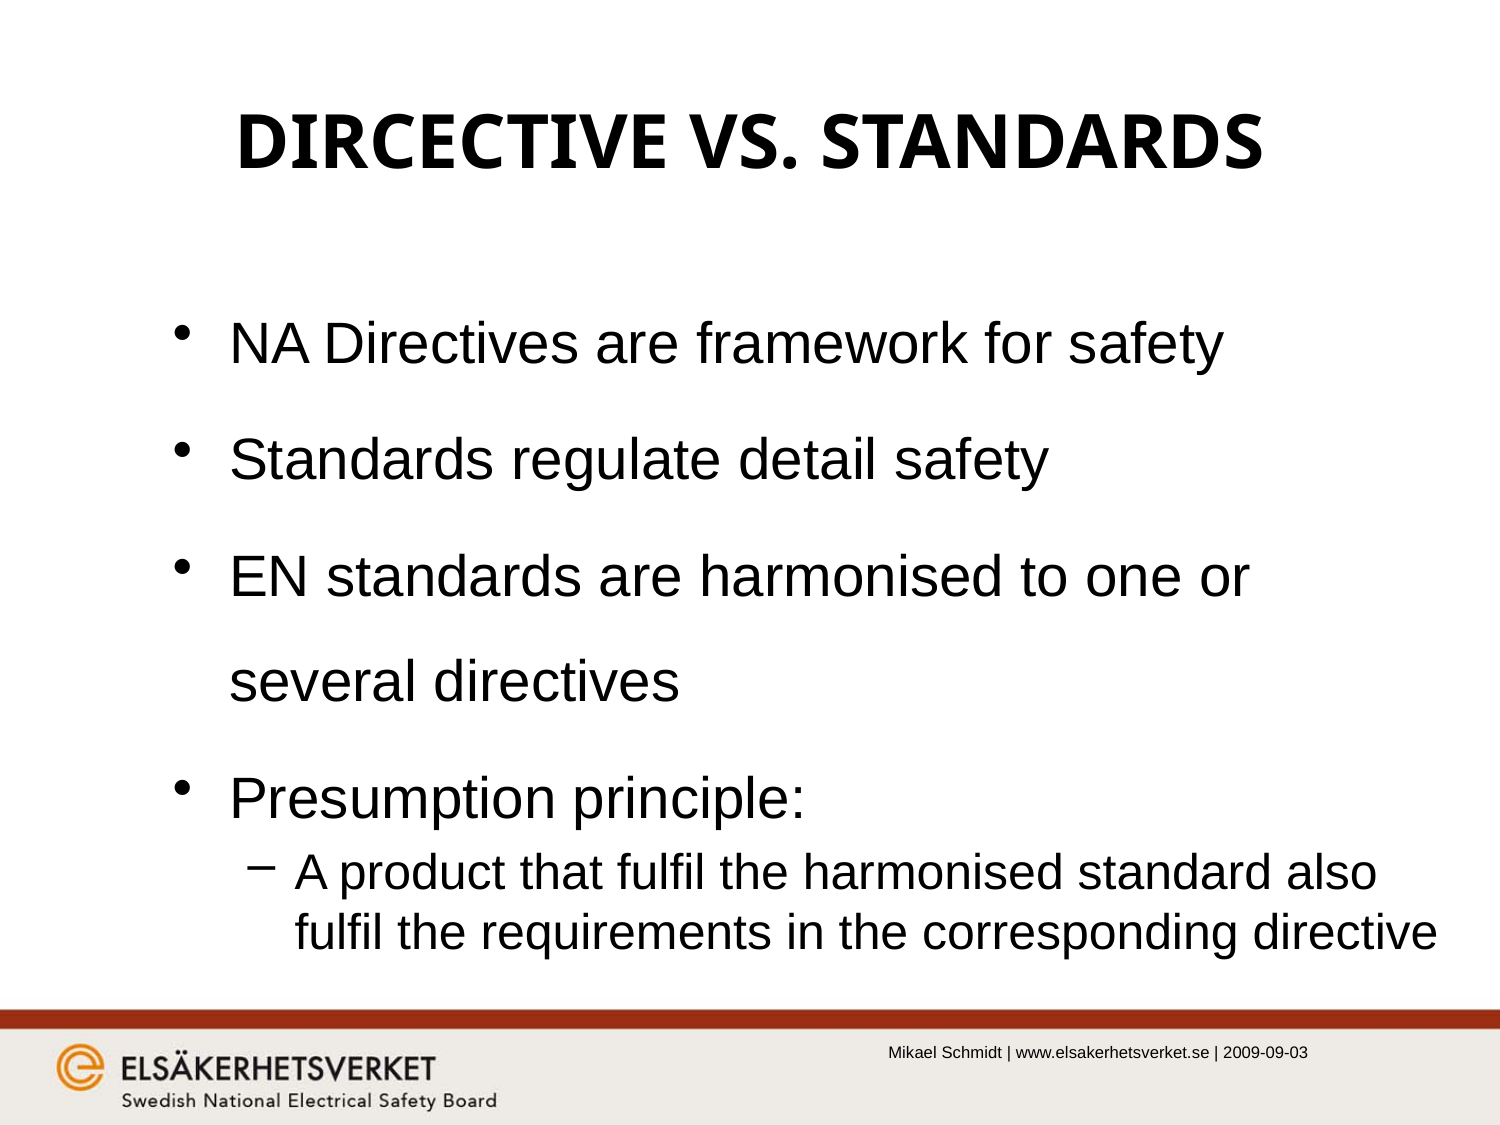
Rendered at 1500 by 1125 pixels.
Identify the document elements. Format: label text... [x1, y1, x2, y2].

picture [0, 0, 1500, 1125]
list NA Directives are framework for safety Standards regulate detail safety EN standards are harmonised to one or several directives Presumption principle: A product that fulfil the harmonised standard also fulfil the requirements in the corresponding directive [157, 262, 1460, 1006]
title DIRCECTIVE VS. STANDARDS [74, 44, 1426, 233]
footer Mikael Schmidt | www.elsakerhetsverket.se | 2009-09-03 [738, 1034, 1460, 1103]
